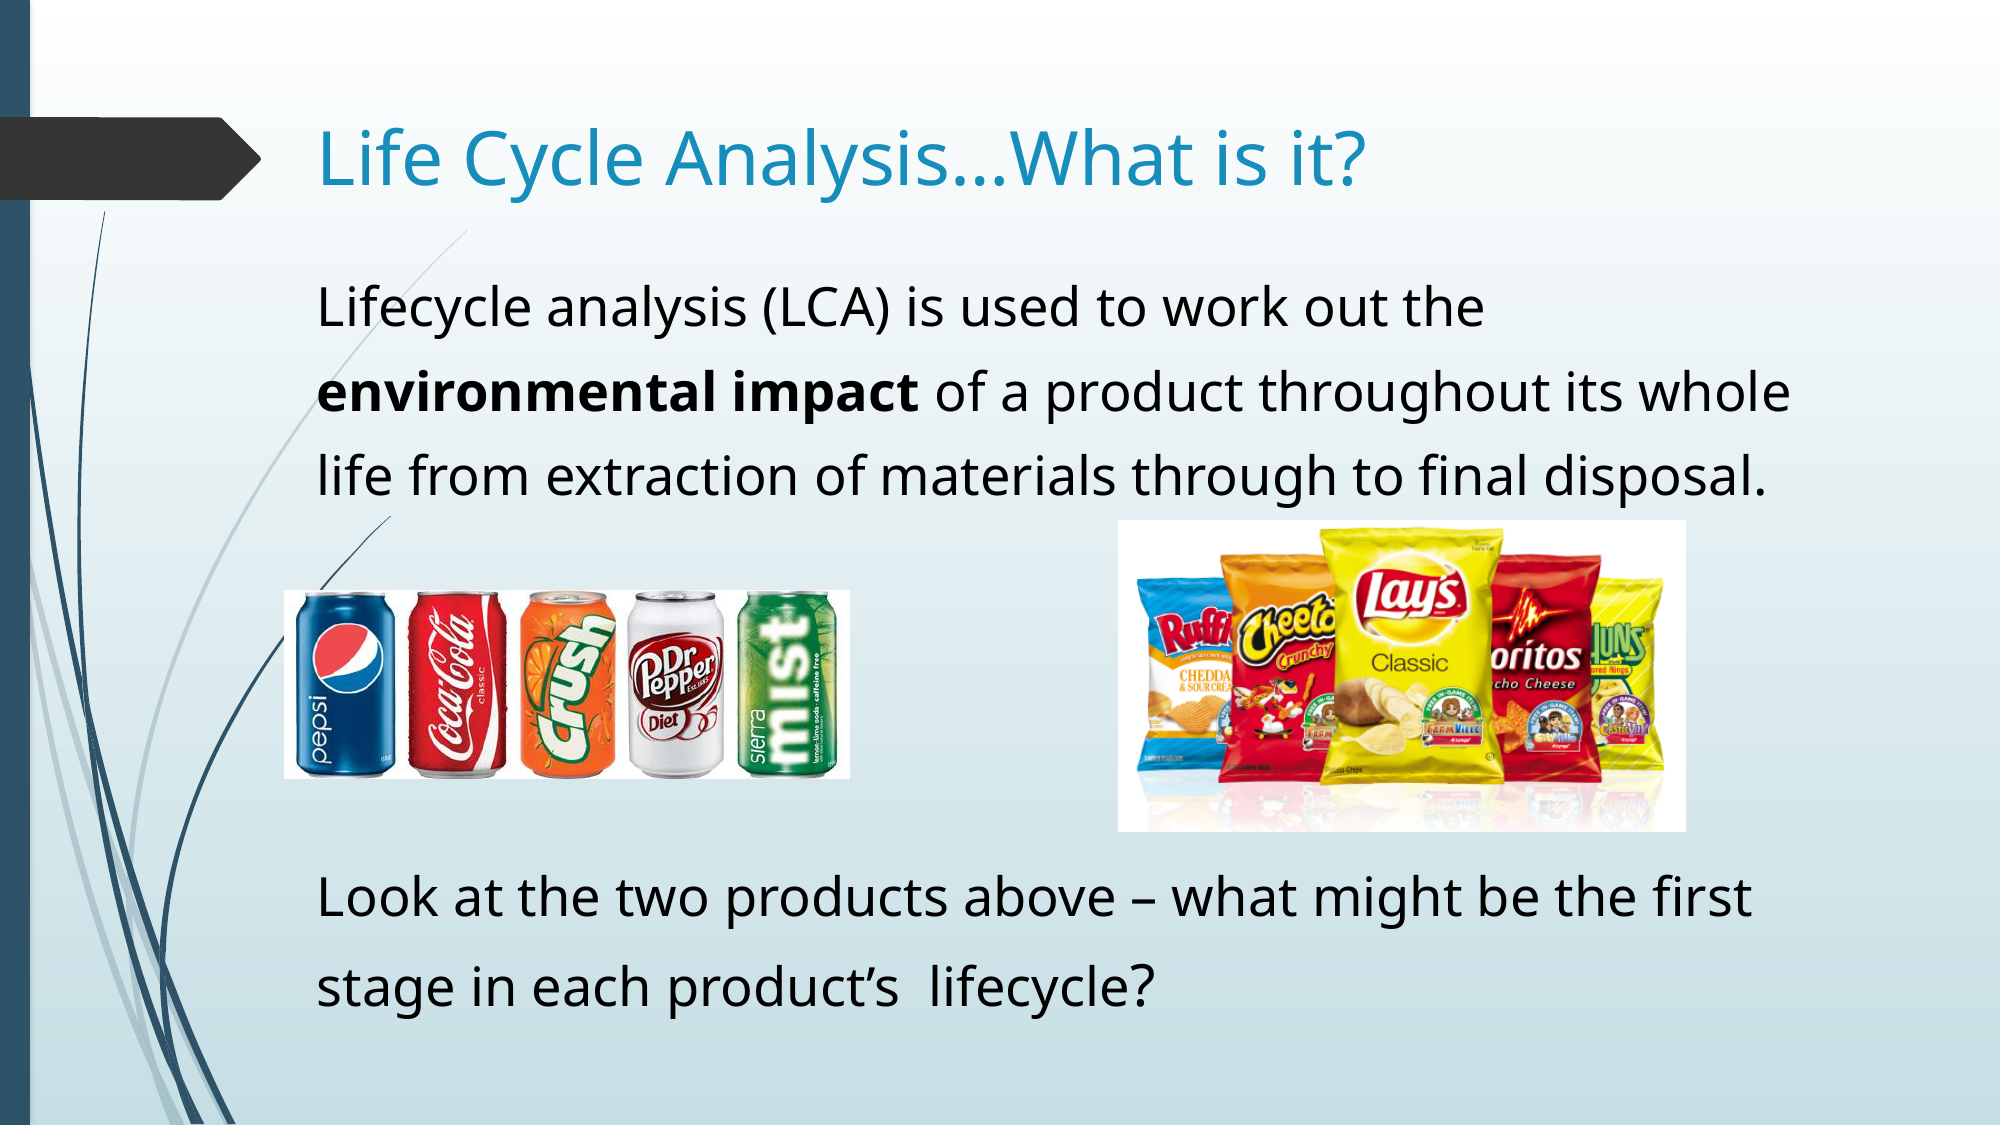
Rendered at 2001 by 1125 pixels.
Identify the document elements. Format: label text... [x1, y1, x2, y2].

picture [1118, 520, 1687, 832]
title Life Cycle Analysis…What is it? [301, 102, 1888, 245]
picture [283, 590, 850, 779]
list Lifecycle analysis (LCA) is used to work out the environmental impact of a product throughout its whole life from extraction of materials through to final disposal. Look at the two products above – what might be the first stage in each product’s lifecycle? [301, 245, 1888, 951]
